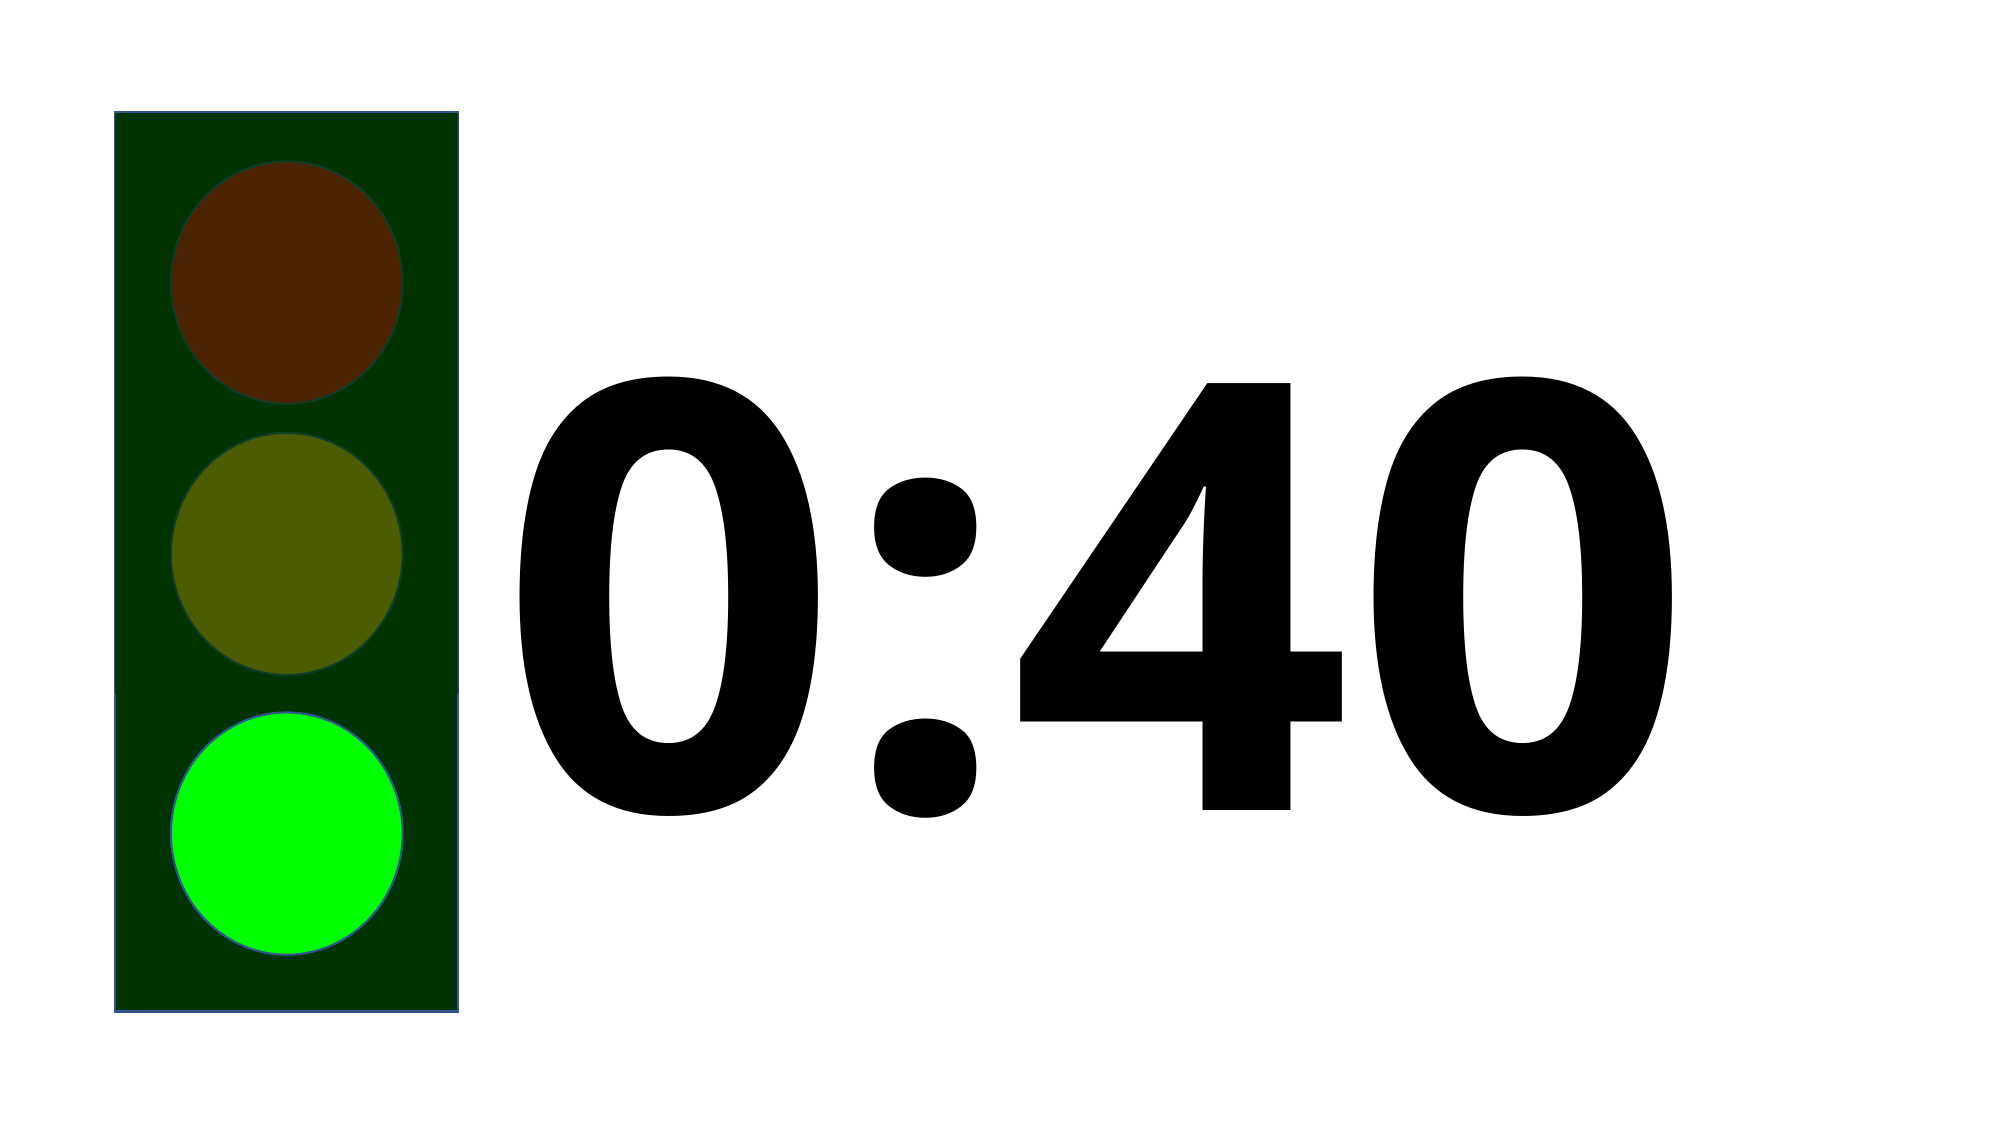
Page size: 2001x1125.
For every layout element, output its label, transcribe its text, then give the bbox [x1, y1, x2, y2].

text_box [169, 711, 404, 956]
text_box 0:40 [483, 204, 1924, 938]
text_box [114, 112, 459, 695]
text_box [114, 695, 459, 1013]
